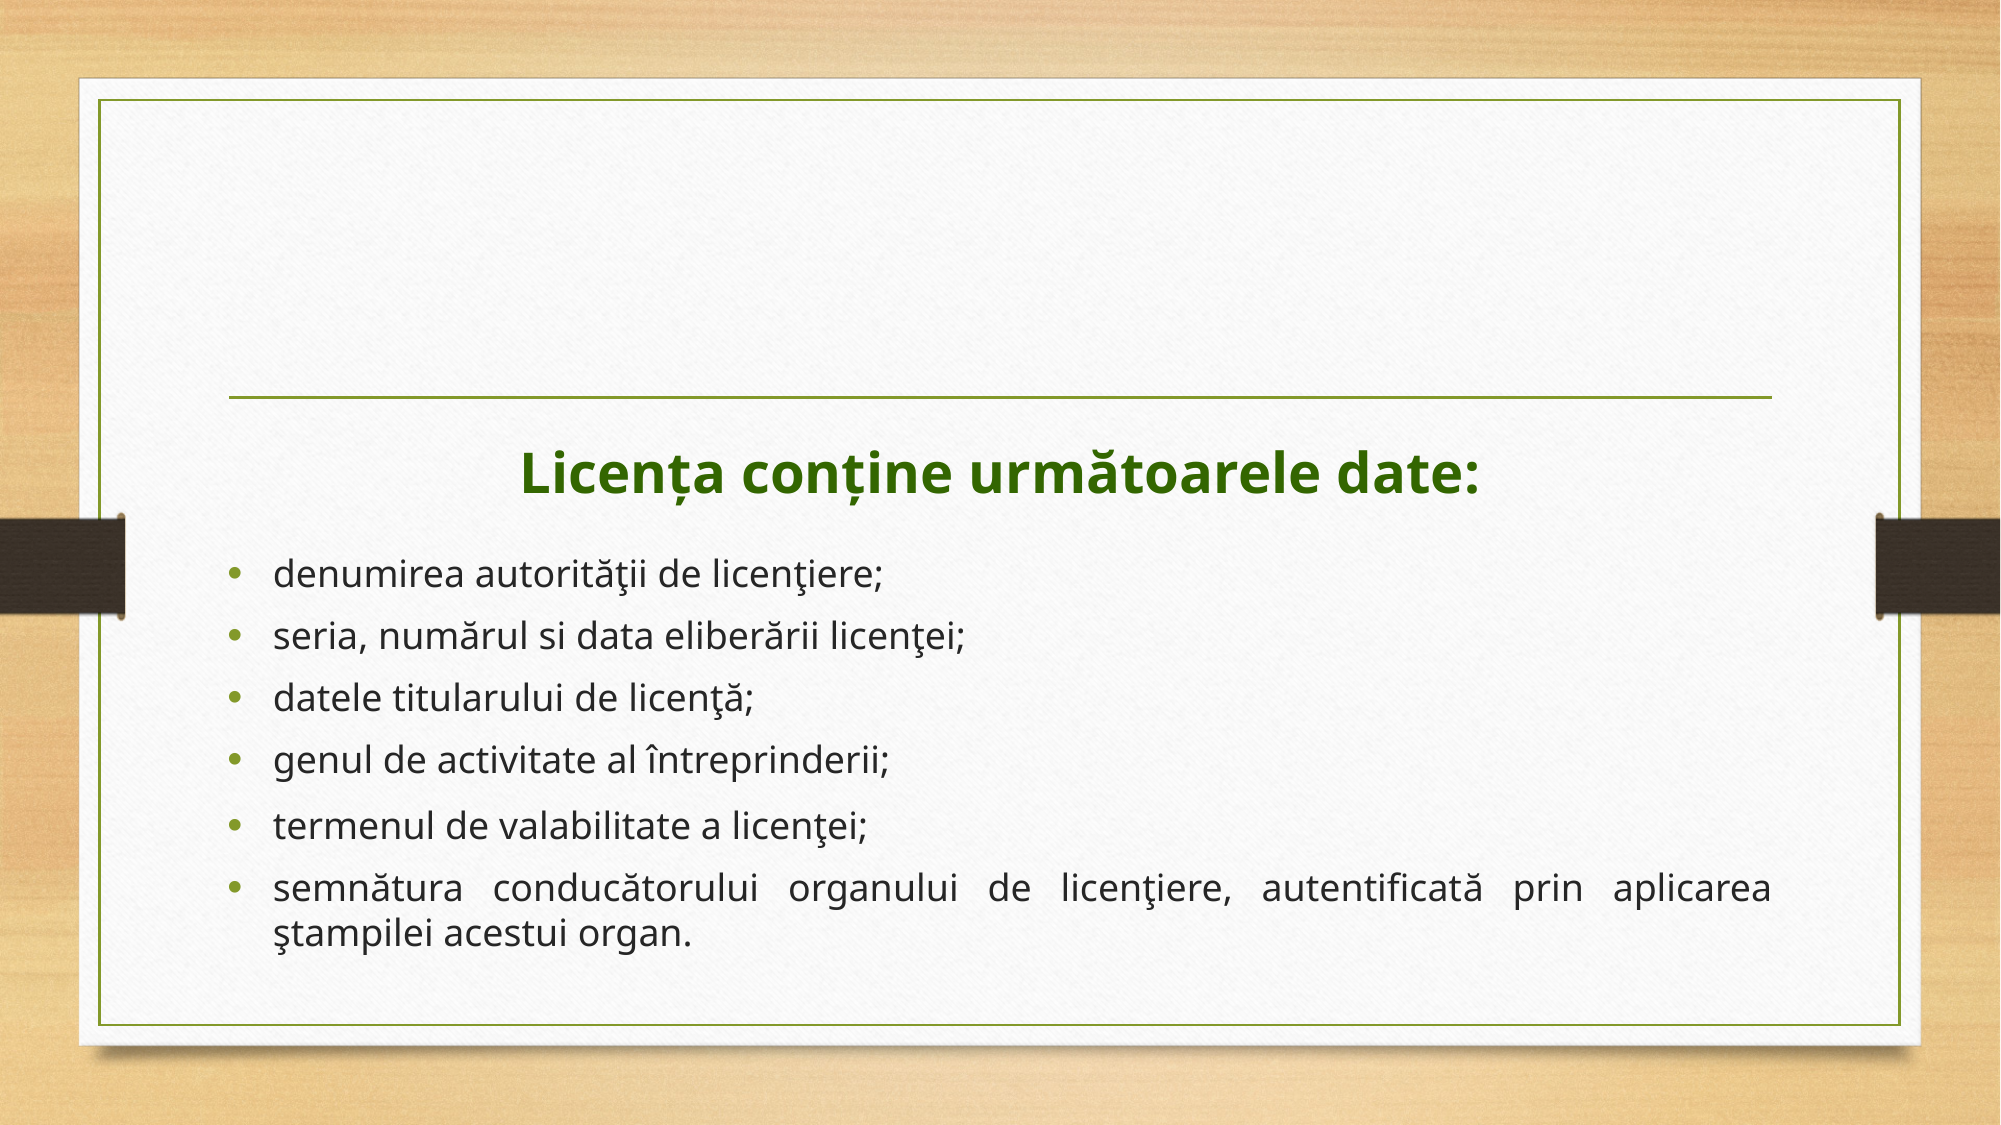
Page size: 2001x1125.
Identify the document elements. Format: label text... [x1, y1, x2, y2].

list Licenţa conţine următoarele date: denumirea autorităţii de licenţiere; seria, numărul si data eliberării licenţei; datele titularului de licenţă; genul de activitate al întreprinderii; termenul de valabilitate a licenţei; semnătura conducătorului organului de licenţiere, autentificată prin aplicarea ştampilei acestui organ. [212, 419, 1788, 964]
picture [0, 0, 2001, 1125]
